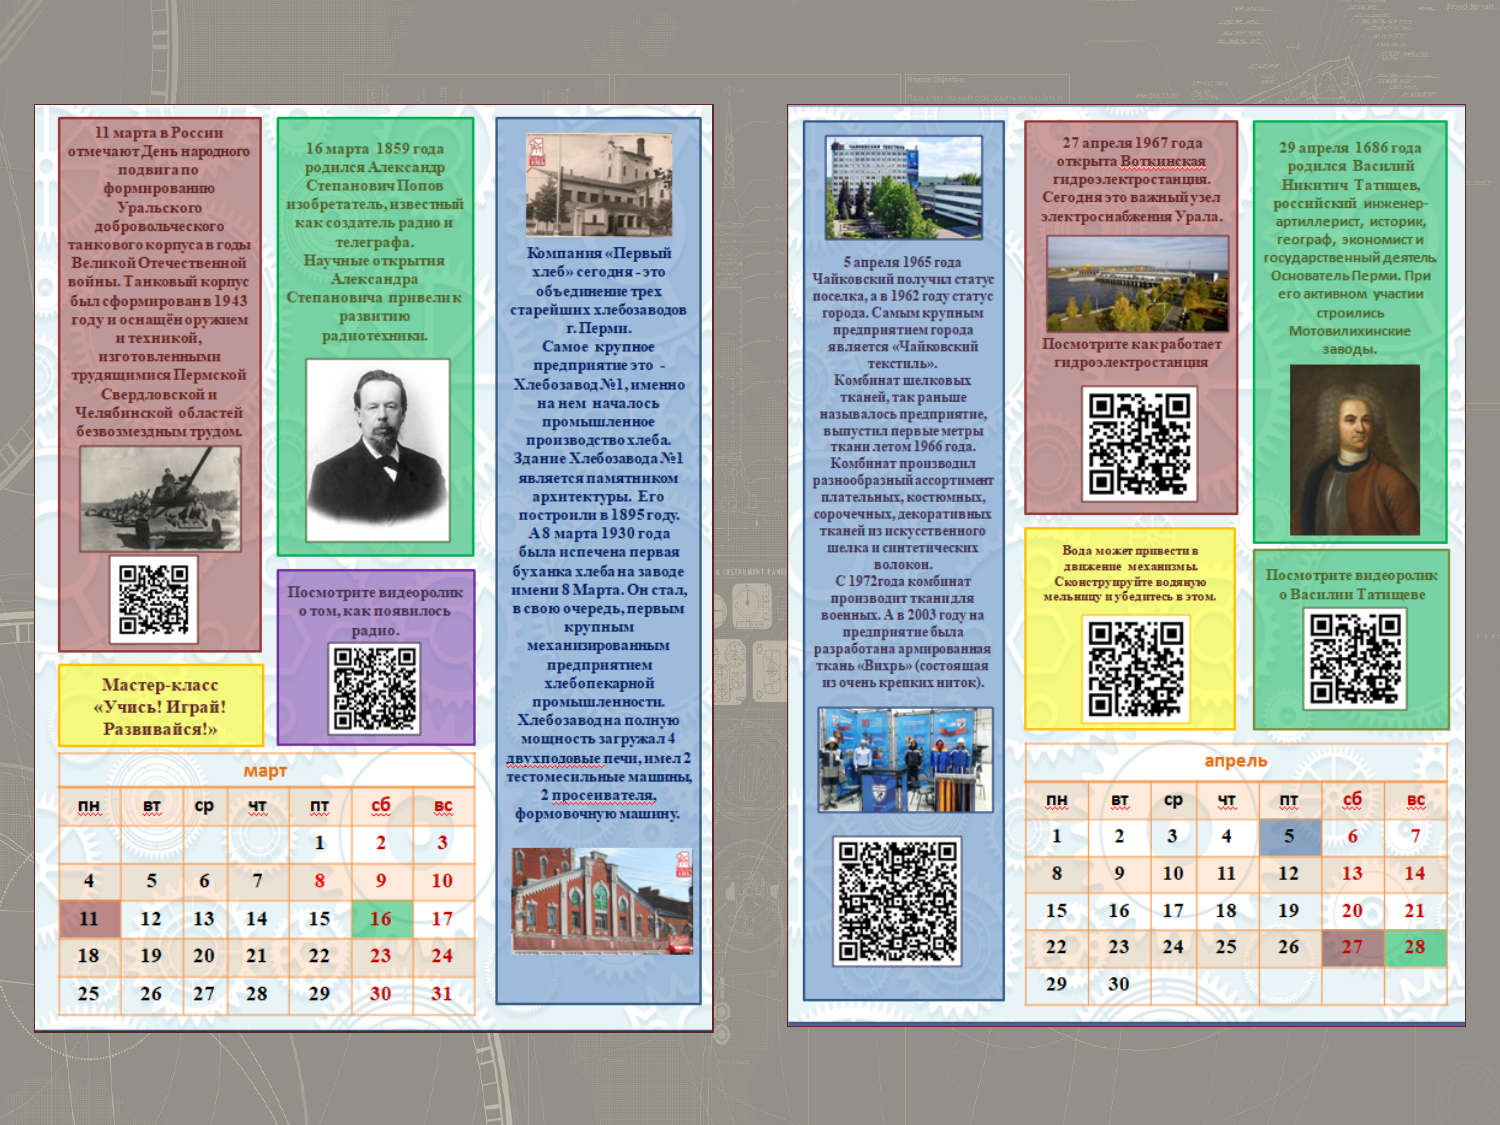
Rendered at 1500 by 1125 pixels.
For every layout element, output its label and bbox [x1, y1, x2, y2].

picture [788, 105, 1466, 1026]
picture [34, 105, 713, 1032]
